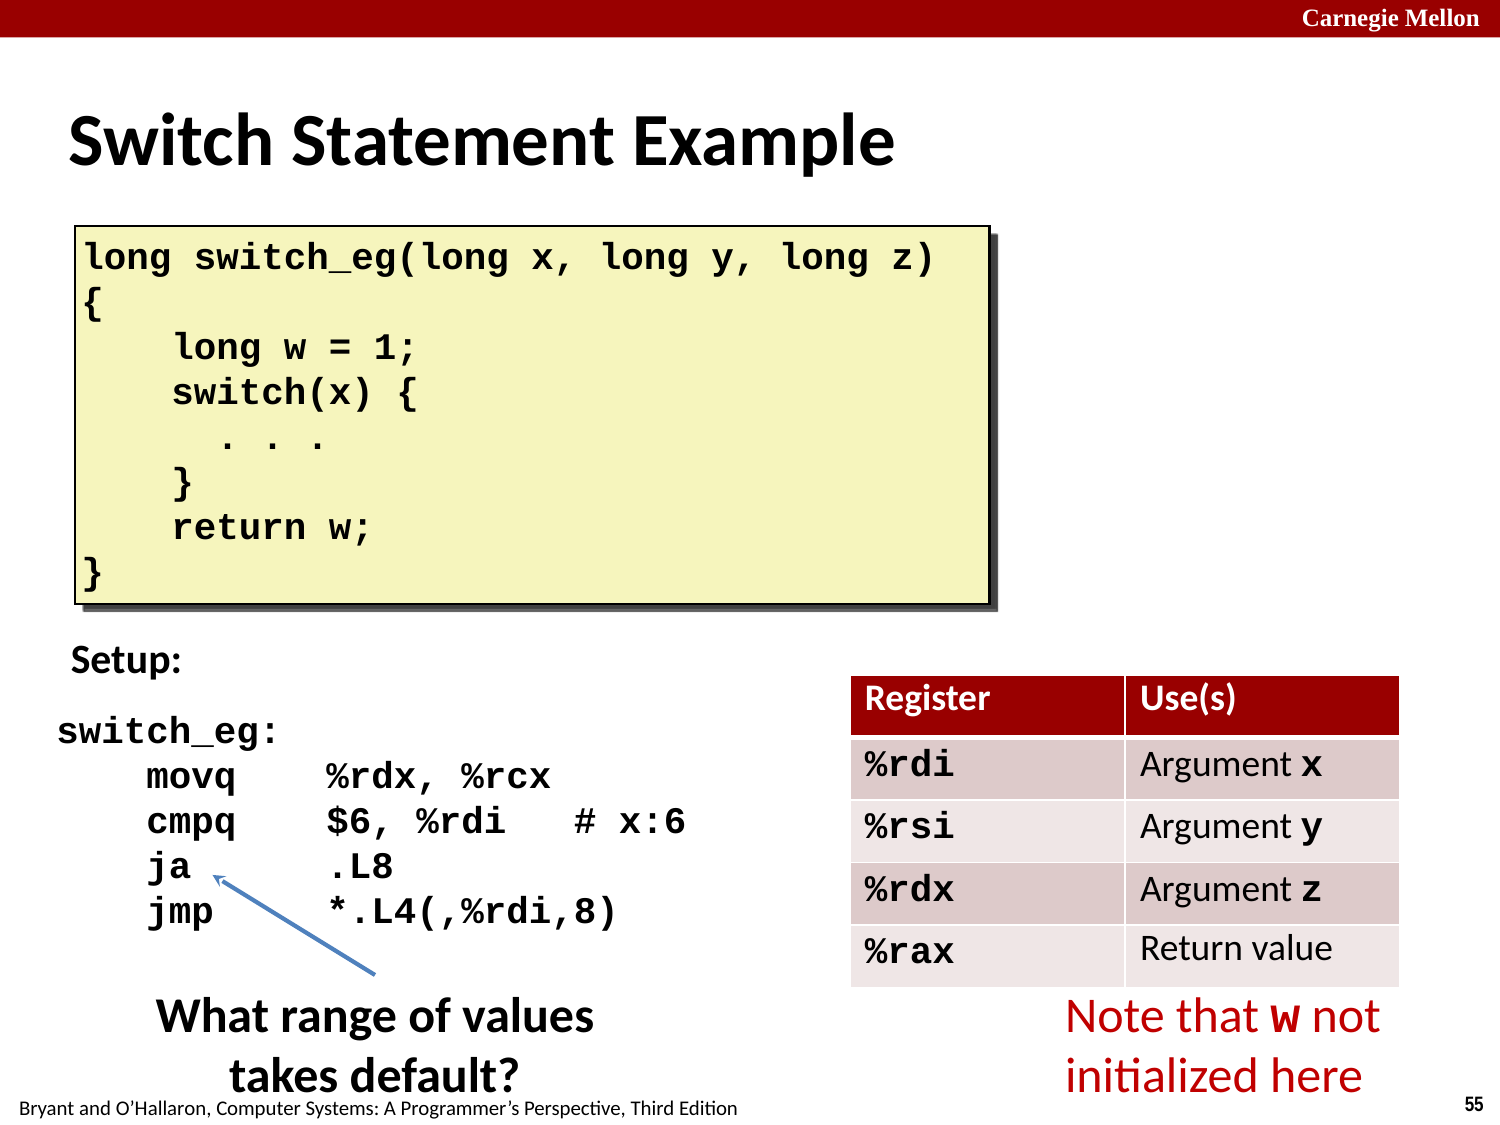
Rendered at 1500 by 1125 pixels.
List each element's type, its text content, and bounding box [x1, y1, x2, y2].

table_cell Argument x [1126, 740, 1399, 799]
text_box What range of values takes default? [137, 974, 613, 1112]
table_header Use(s) [1126, 676, 1399, 735]
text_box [212, 874, 376, 976]
table_cell %rax [851, 926, 1124, 987]
table_cell %rdx [851, 863, 1124, 924]
table_cell Argument y [1126, 801, 1399, 862]
table_cell Return value [1126, 926, 1399, 987]
text_box Note that w not initialized here [1049, 974, 1413, 1112]
text_box Setup: [64, 625, 632, 689]
text_box switch_eg: movq %rdx, %rcx cmpq $6, %rdi # x:6 ja .L8 jmp *.L4(,%rdi,8) [50, 699, 1049, 1055]
table_cell %rdi [851, 740, 1124, 799]
table_cell Argument z [1126, 863, 1399, 924]
text_box long switch_eg(long x, long y, long z) { long w = 1; switch(x) { . . . } return w; } [75, 225, 990, 605]
table_cell %rsi [851, 801, 1124, 862]
table_header Register [851, 676, 1124, 735]
title Switch Statement Example [62, 41, 1438, 230]
